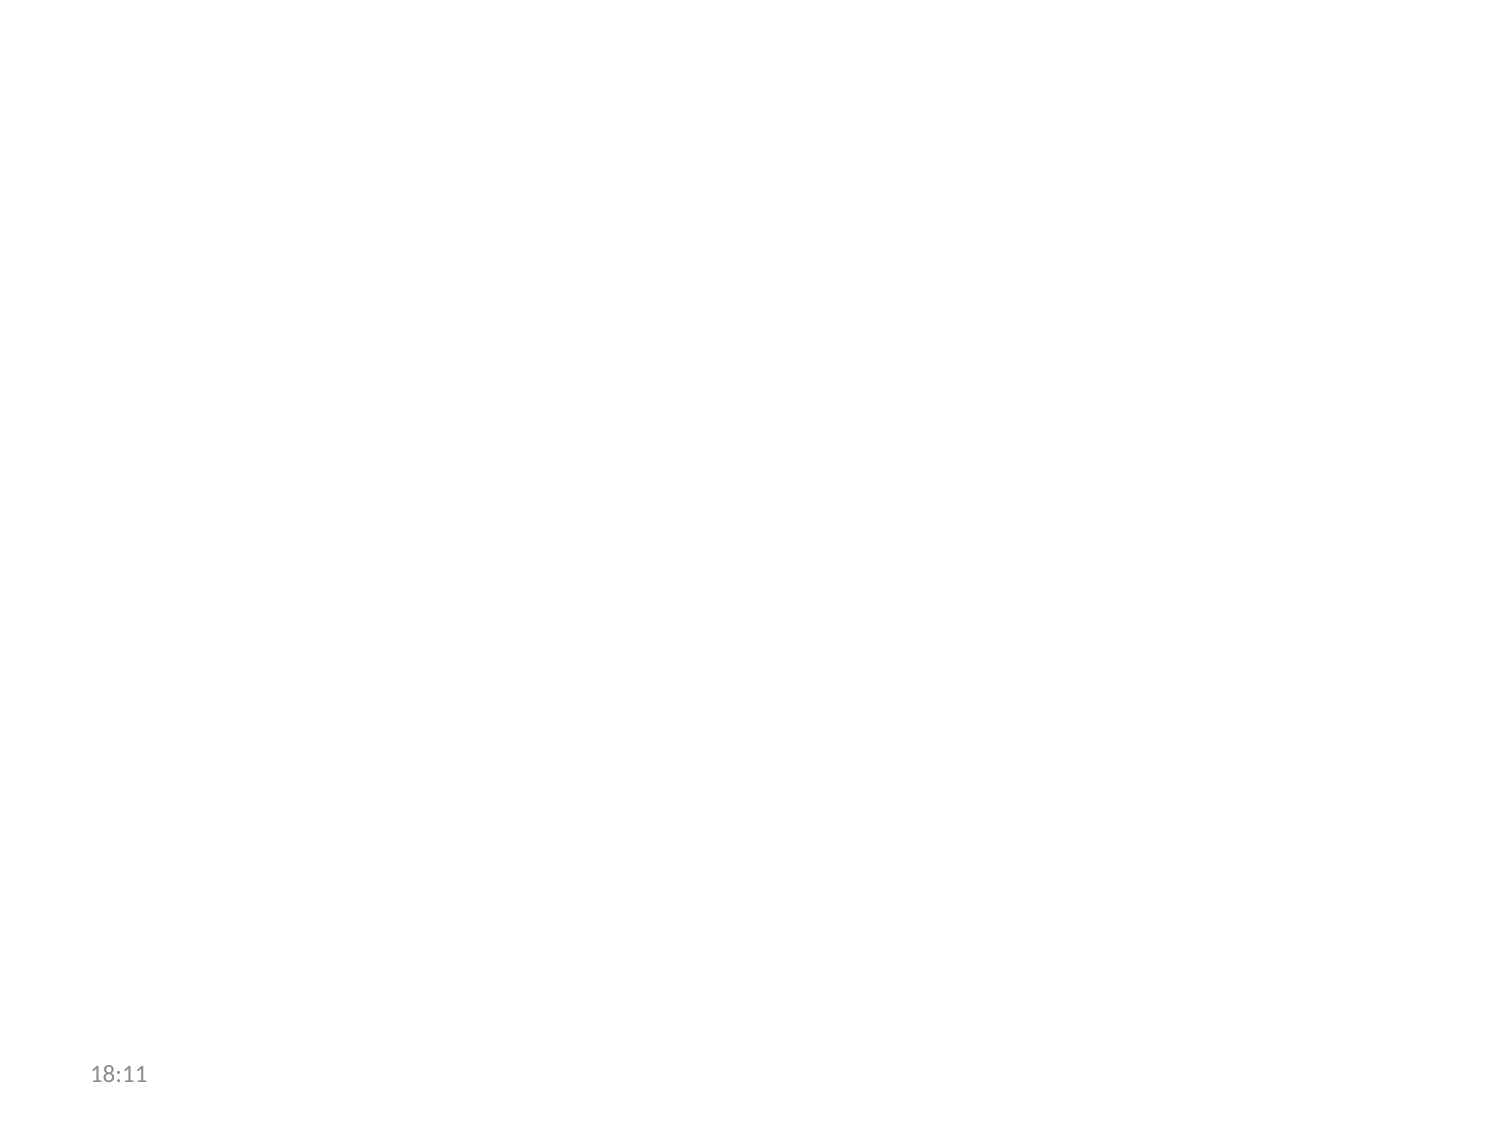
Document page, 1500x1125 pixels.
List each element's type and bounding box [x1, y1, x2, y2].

slide_number [75, 1042, 425, 1103]
